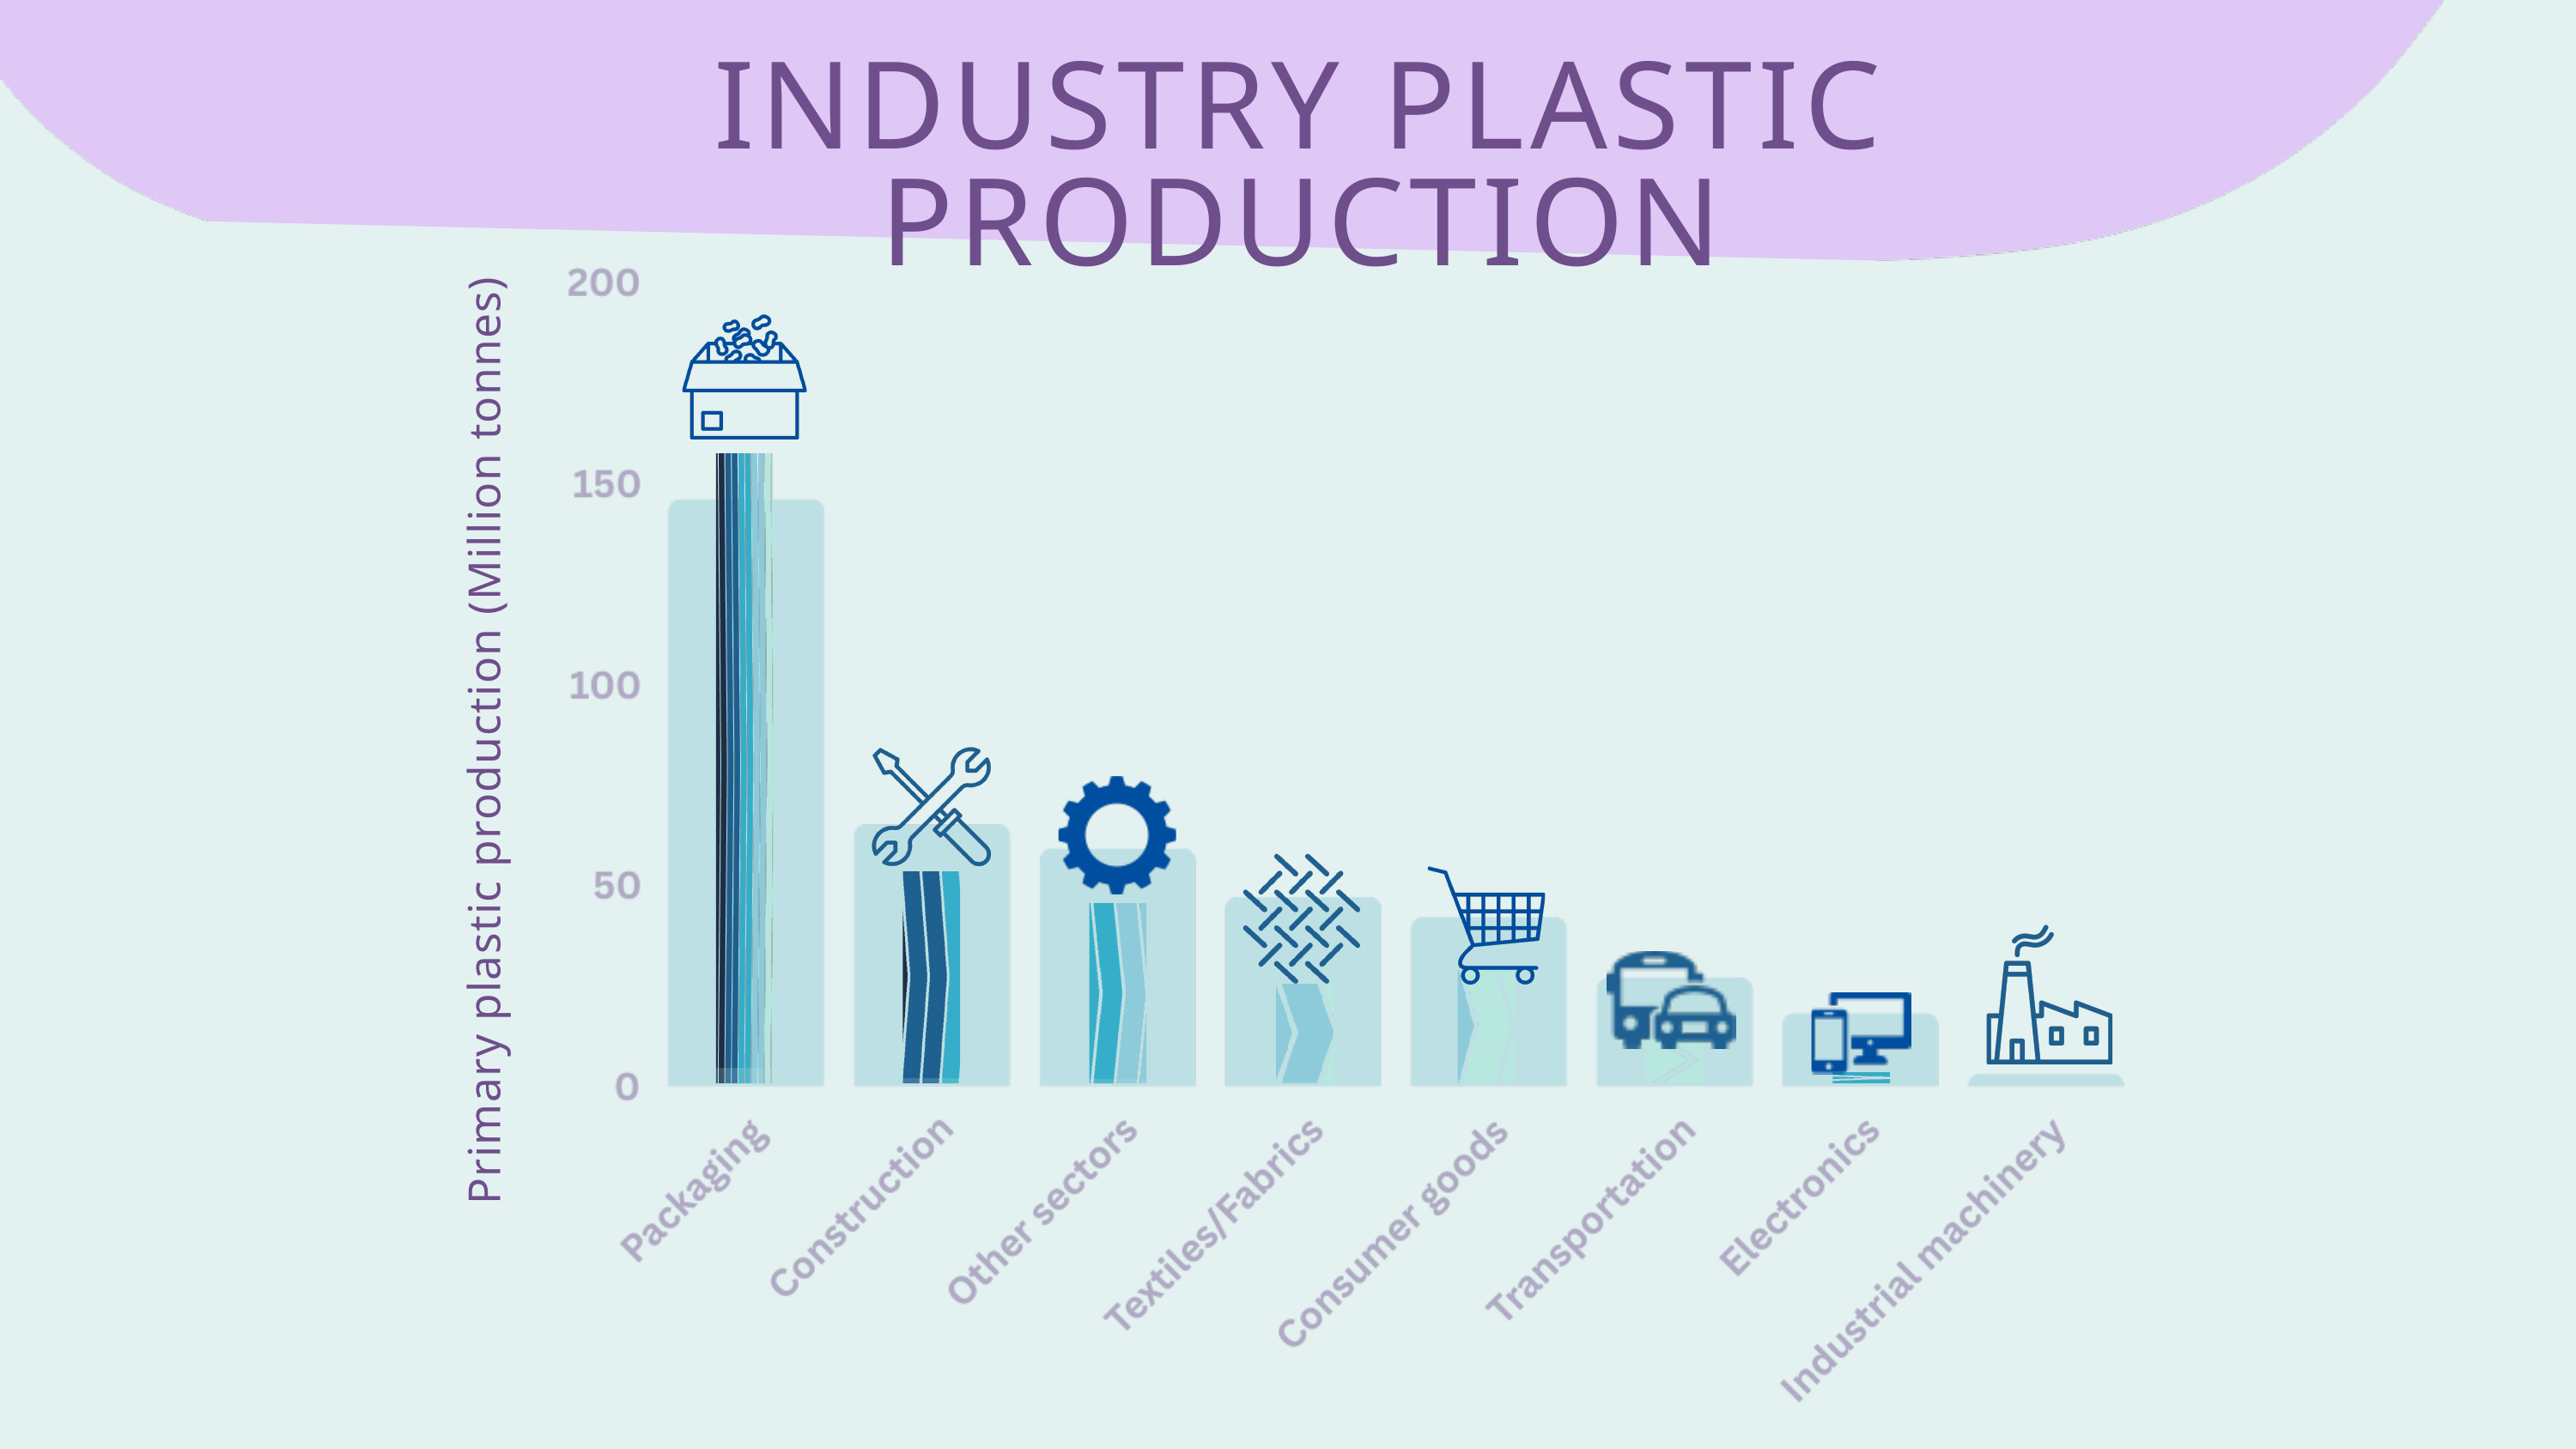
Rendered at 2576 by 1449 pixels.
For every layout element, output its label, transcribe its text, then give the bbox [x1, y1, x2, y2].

picture [410, 111, 2280, 1449]
text_box INDUSTRY PLASTIC PRODUCTION [306, 55, 2297, 291]
text_box [0, 0, 2576, 277]
